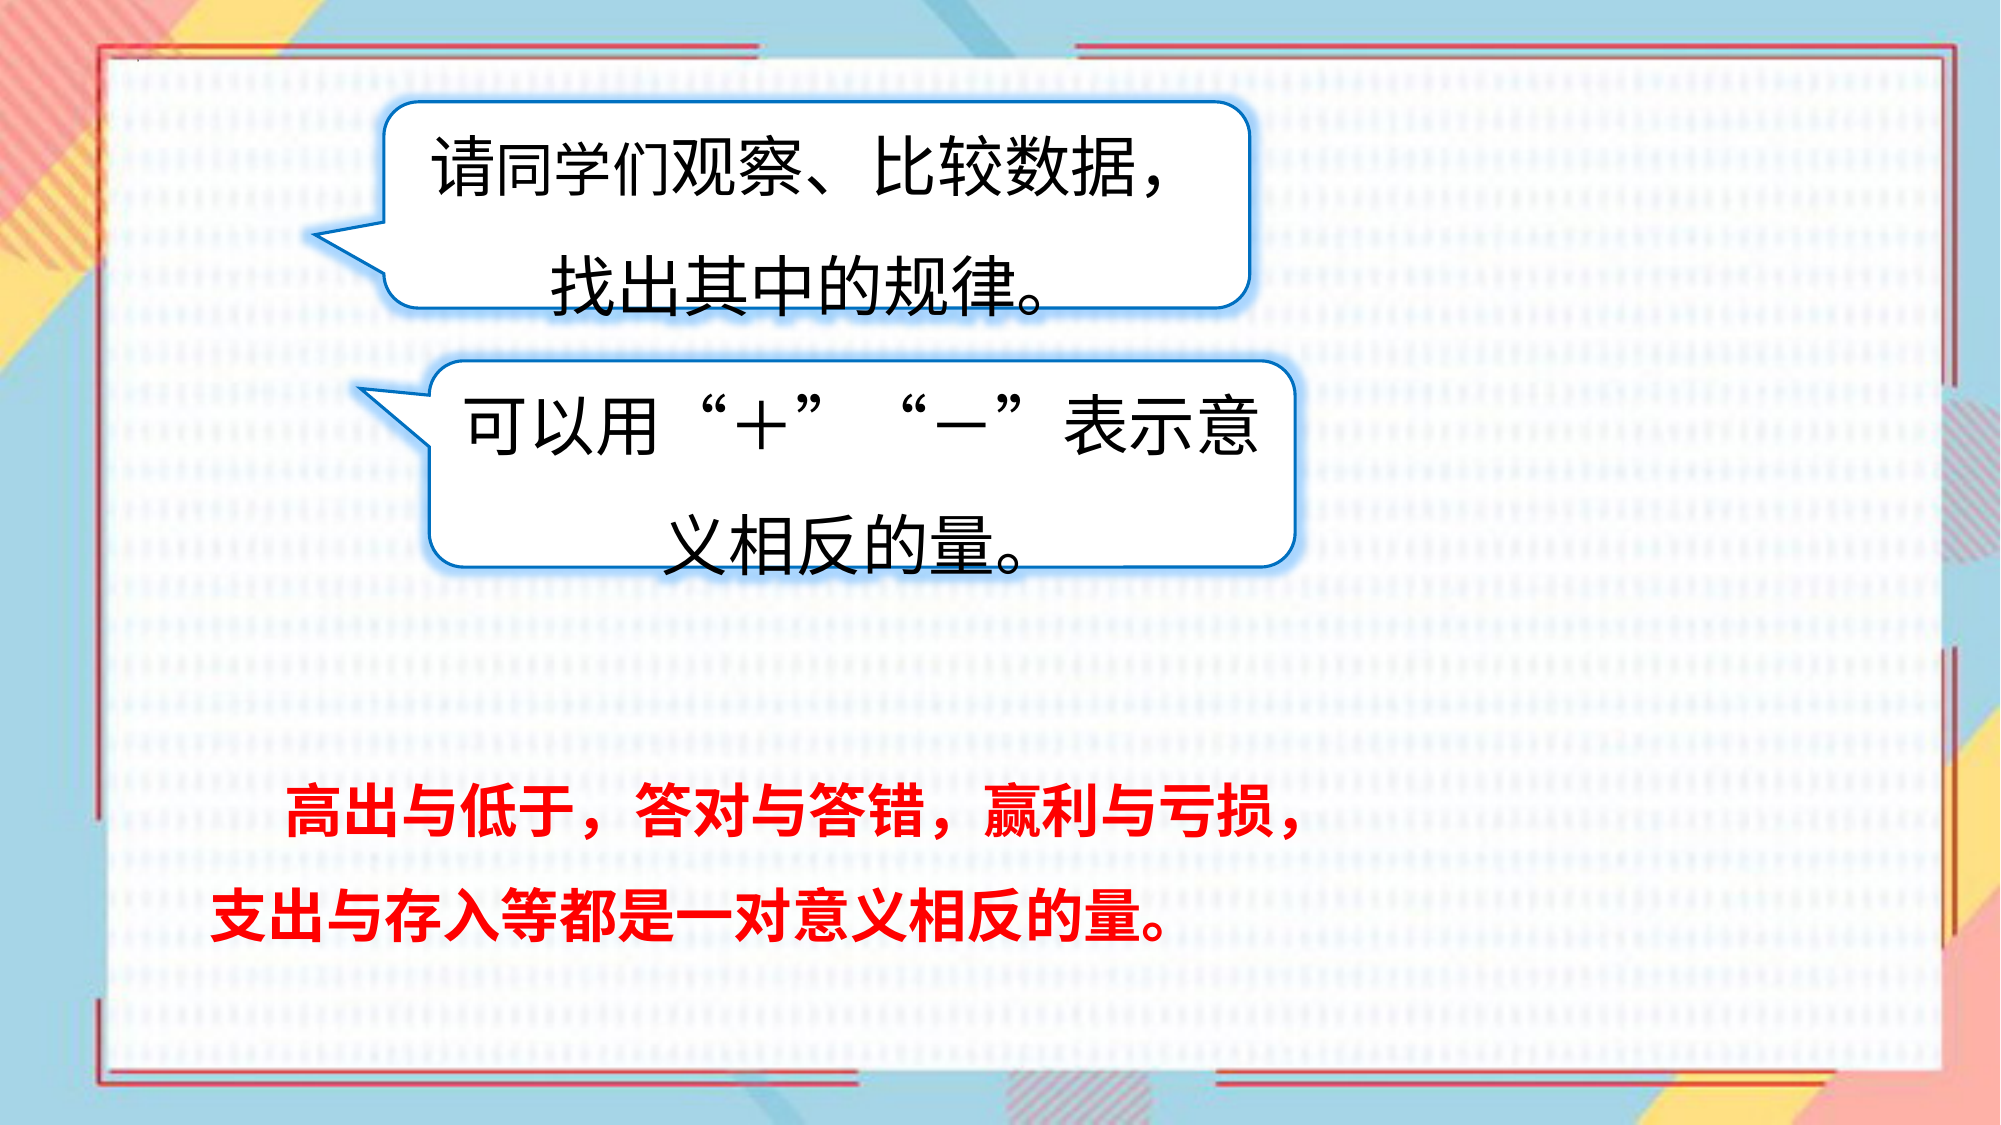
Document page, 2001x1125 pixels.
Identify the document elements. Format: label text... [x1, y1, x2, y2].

text_box 请同学们观察、比较数据，找出其中的规律。 [312, 100, 1251, 310]
text_box 可以用“＋”“－”表示意义相反的量。 [357, 359, 1297, 569]
text_box 高出与低于，答对与答错，赢利与亏损，支出与存入等都是一对意义相反的量。 [194, 732, 1296, 957]
picture [0, 0, 2001, 1125]
